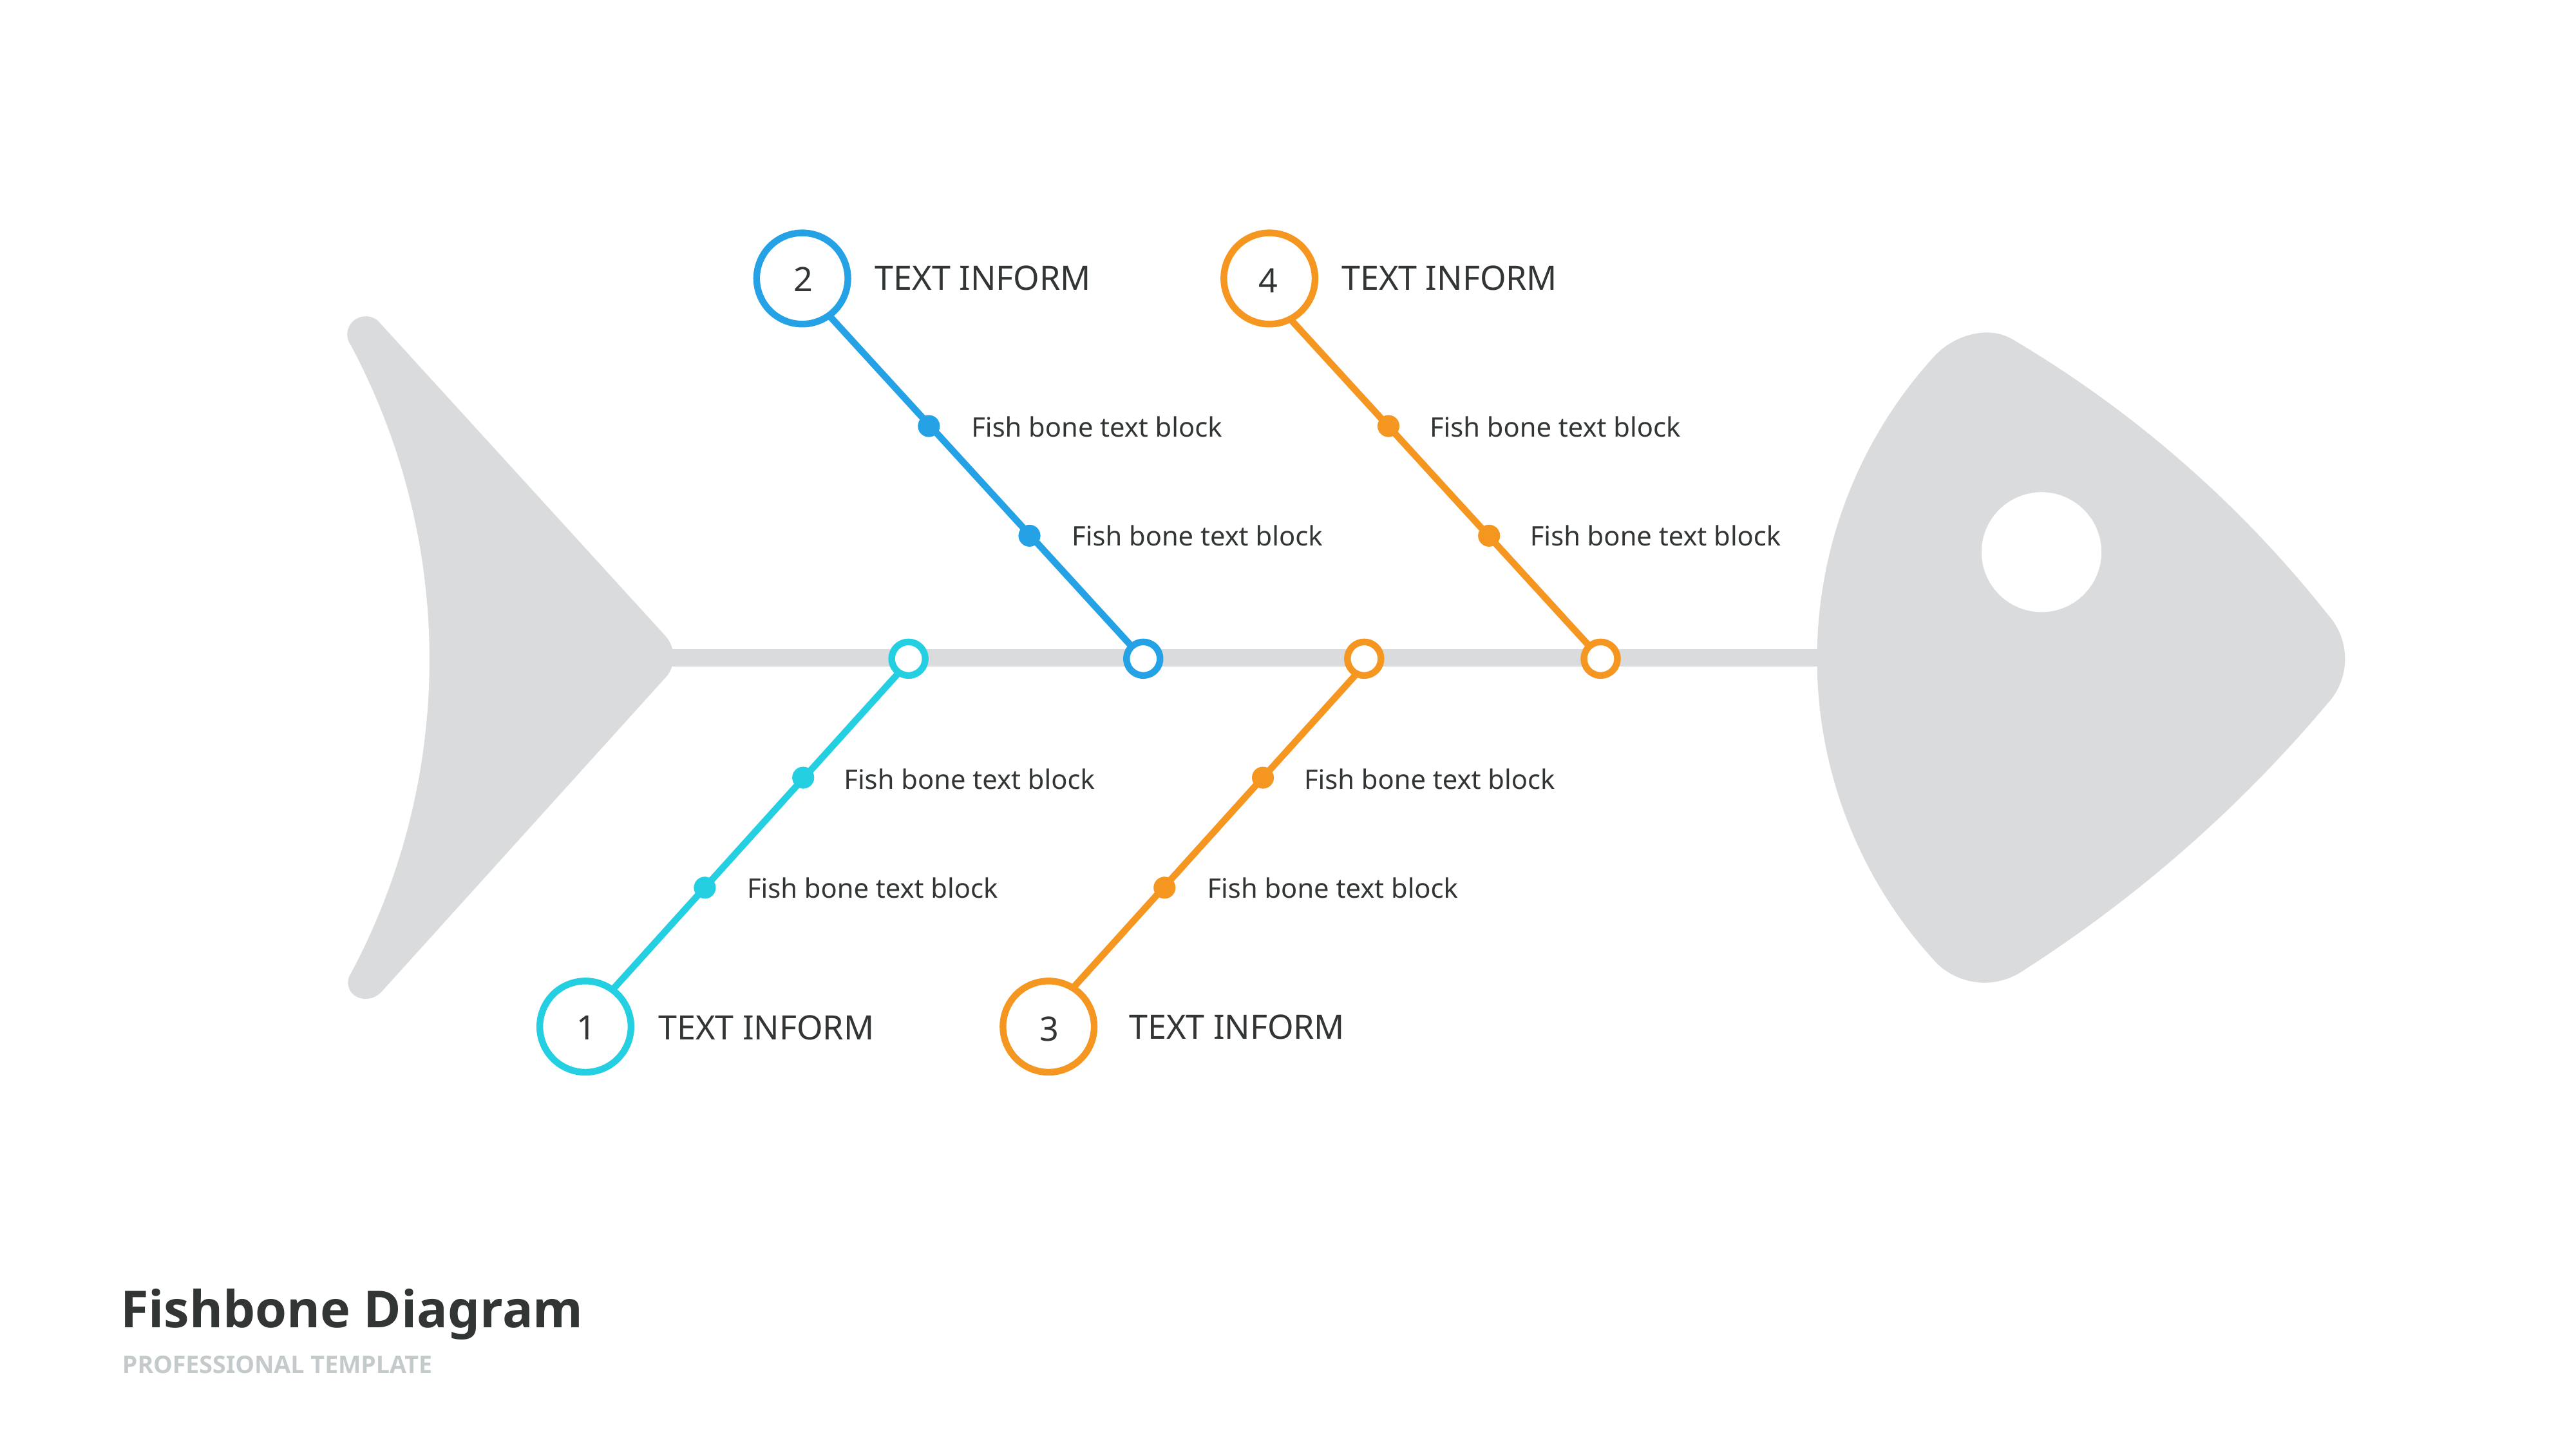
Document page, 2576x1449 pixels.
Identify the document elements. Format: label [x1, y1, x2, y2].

text_box [347, 232, 2345, 1072]
